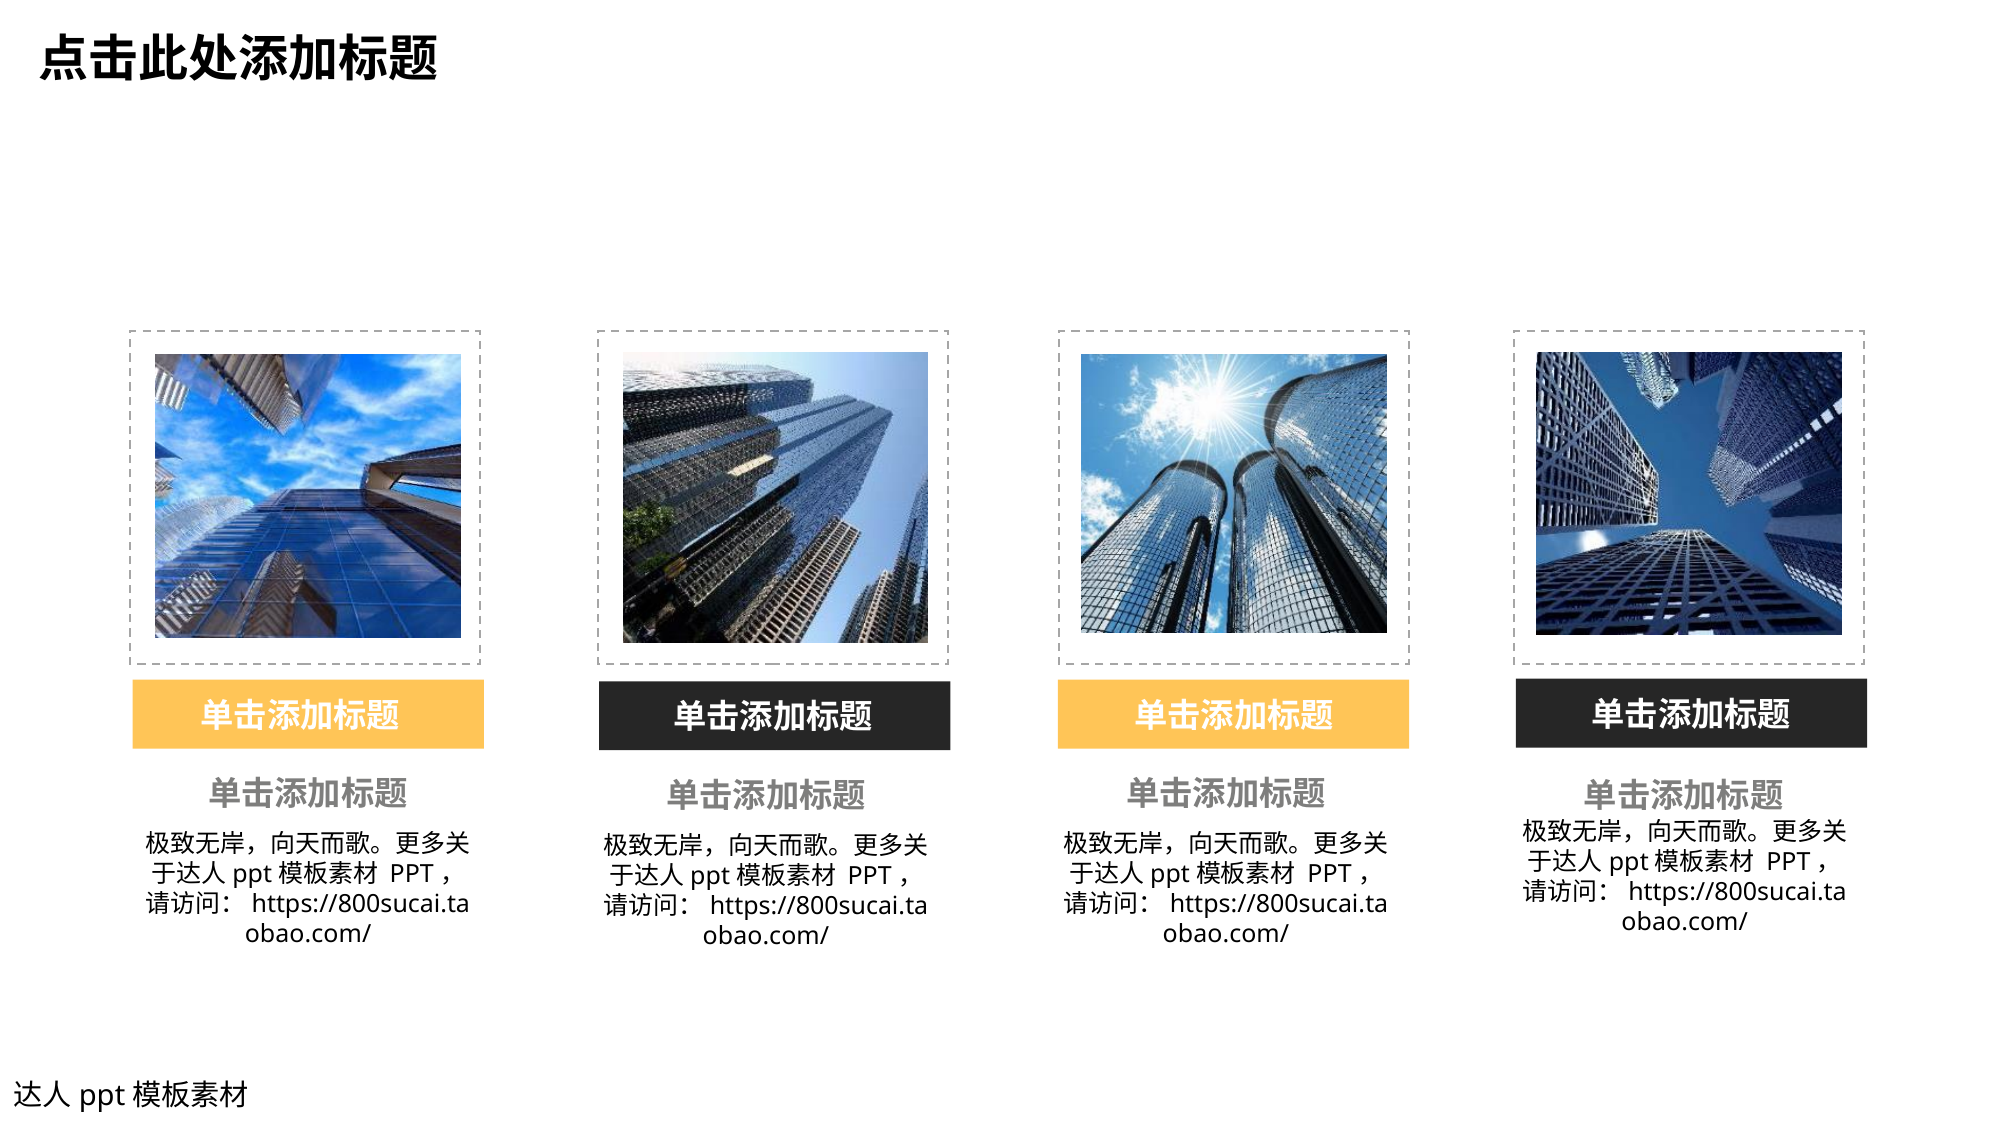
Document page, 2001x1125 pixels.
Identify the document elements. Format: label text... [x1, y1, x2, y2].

text_box 单击添加标题 [1100, 765, 1352, 820]
text_box 单击添加标题 [647, 687, 900, 743]
picture [1080, 354, 1387, 634]
text_box 点击此处添加标题 [23, 18, 465, 94]
text_box [599, 681, 951, 751]
text_box 极致无岸，向天而歌。更多关于达人ppt模板素材 PPT，请访问：https://800sucai.taobao.com/ [1043, 820, 1409, 955]
text_box [129, 330, 480, 665]
text_box 达人ppt模板素材 [0, 1069, 264, 1119]
text_box [598, 330, 949, 665]
text_box 极致无岸，向天而歌。更多关于达人ppt模板素材 PPT，请访问：https://800sucai.taobao.com/ [125, 820, 491, 955]
text_box 单击添加标题 [1565, 685, 1818, 740]
text_box 单击添加标题 [1108, 686, 1361, 742]
text_box 极致无岸，向天而歌。更多关于达人ppt模板素材 PPT，请访问：https://800sucai.taobao.com/ [1502, 808, 1868, 943]
text_box 单击添加标题 [174, 686, 427, 742]
picture [623, 351, 928, 643]
text_box 极致无岸，向天而歌。更多关于达人ppt模板素材 PPT，请访问：https://800sucai.taobao.com/ [583, 822, 949, 957]
text_box 单击添加标题 [182, 765, 434, 820]
text_box [1515, 678, 1868, 748]
text_box 单击添加标题 [1557, 766, 1810, 808]
picture [155, 354, 462, 638]
text_box [1058, 330, 1409, 665]
text_box [1514, 330, 1865, 665]
text_box [132, 679, 484, 749]
text_box [1057, 679, 1410, 749]
text_box 单击添加标题 [640, 766, 892, 822]
picture [1536, 351, 1842, 635]
